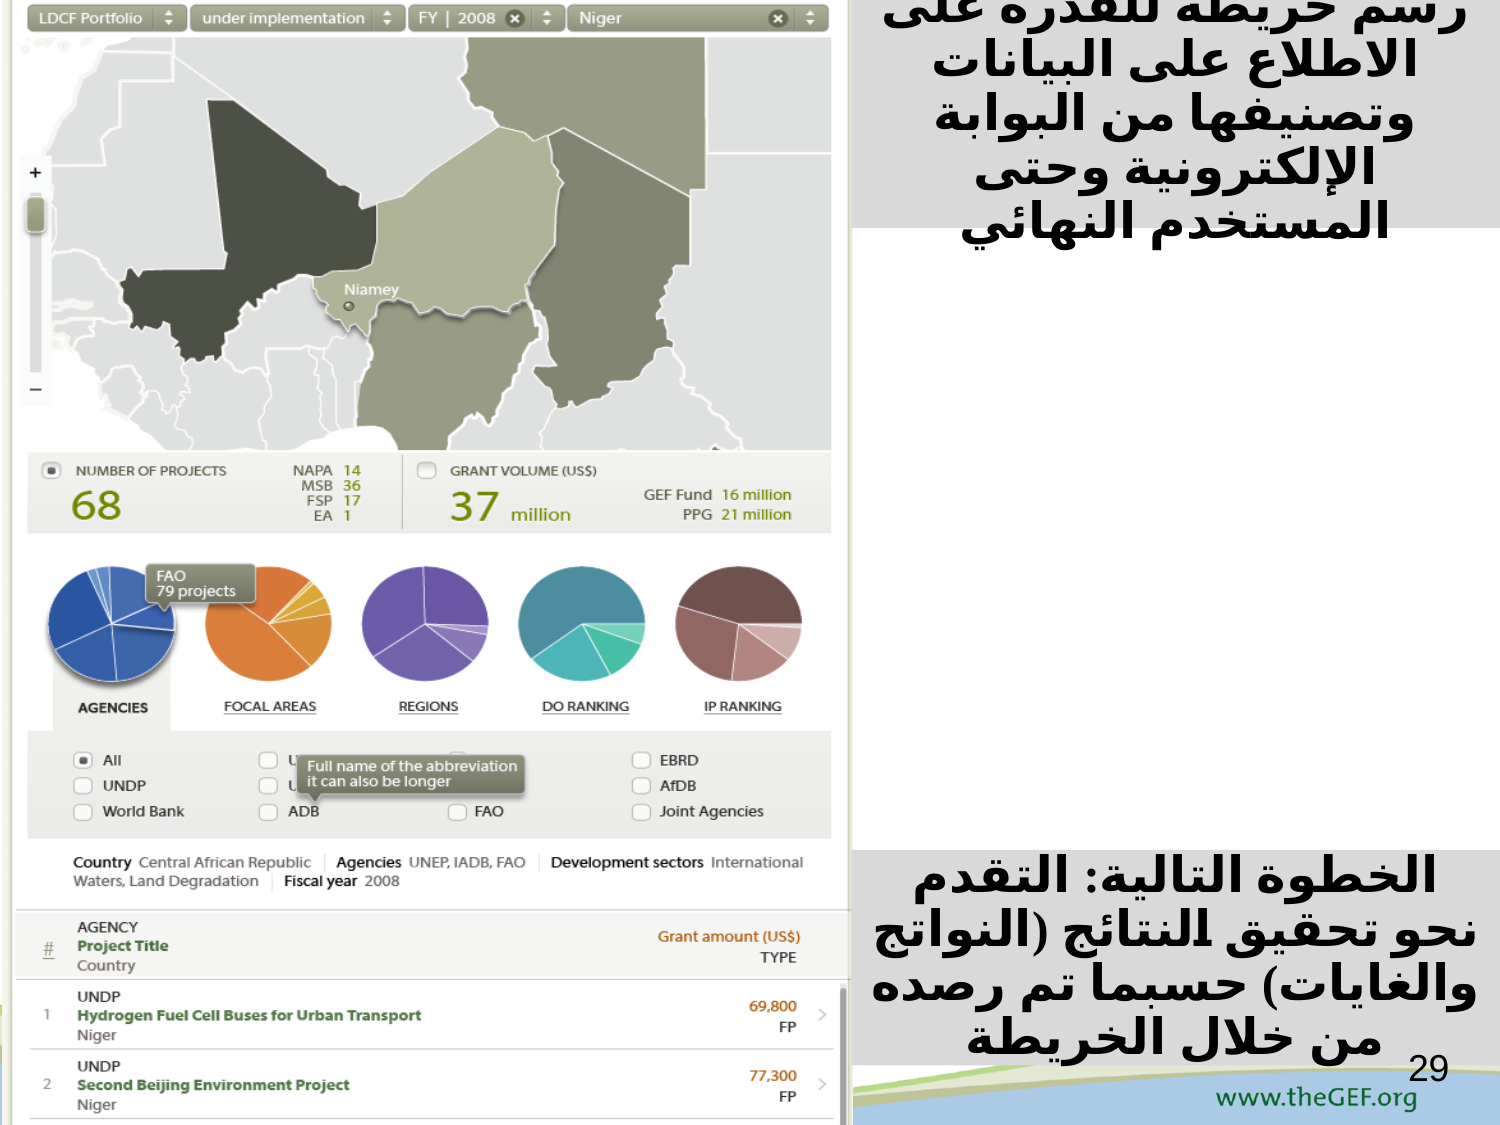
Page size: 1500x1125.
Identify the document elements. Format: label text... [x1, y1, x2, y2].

text_box رسم خريطة للقدرة على الاطلاع على البيانات وتصنيفها من البوابة الإلكترونية وحتى المستخدم النهائي [858, 0, 1500, 230]
text_box الخطوة التالية: التقدم نحو تحقيق النتائج (النواتج والغايات) حسبما تم رصده من خلال الخريطة [858, 848, 1500, 1067]
picture [0, 0, 1500, 1125]
slide_number 29 [1374, 1024, 1500, 1108]
